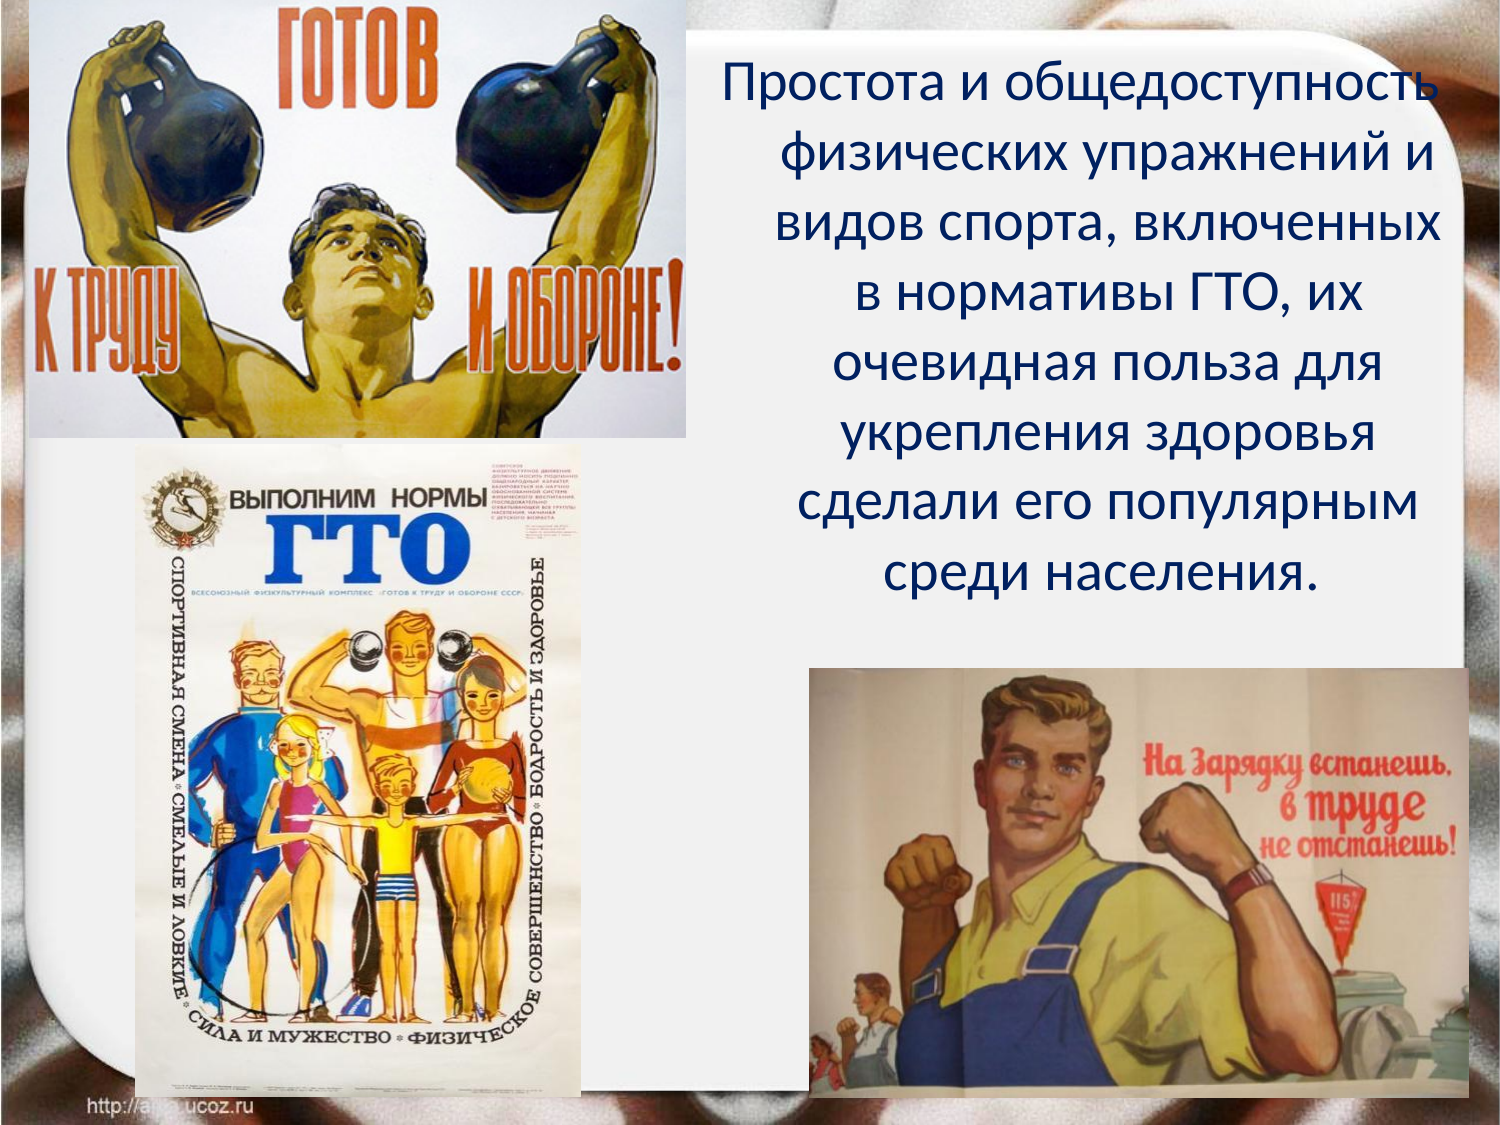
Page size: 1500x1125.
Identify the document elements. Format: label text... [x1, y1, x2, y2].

list Простота и общедоступность физических упражнений и видов спорта, включенных в нормативы ГТО, их очевидная польза для укрепления здоровья сделали его популярным среди населения. [702, 35, 1459, 740]
picture [0, 0, 1500, 1125]
